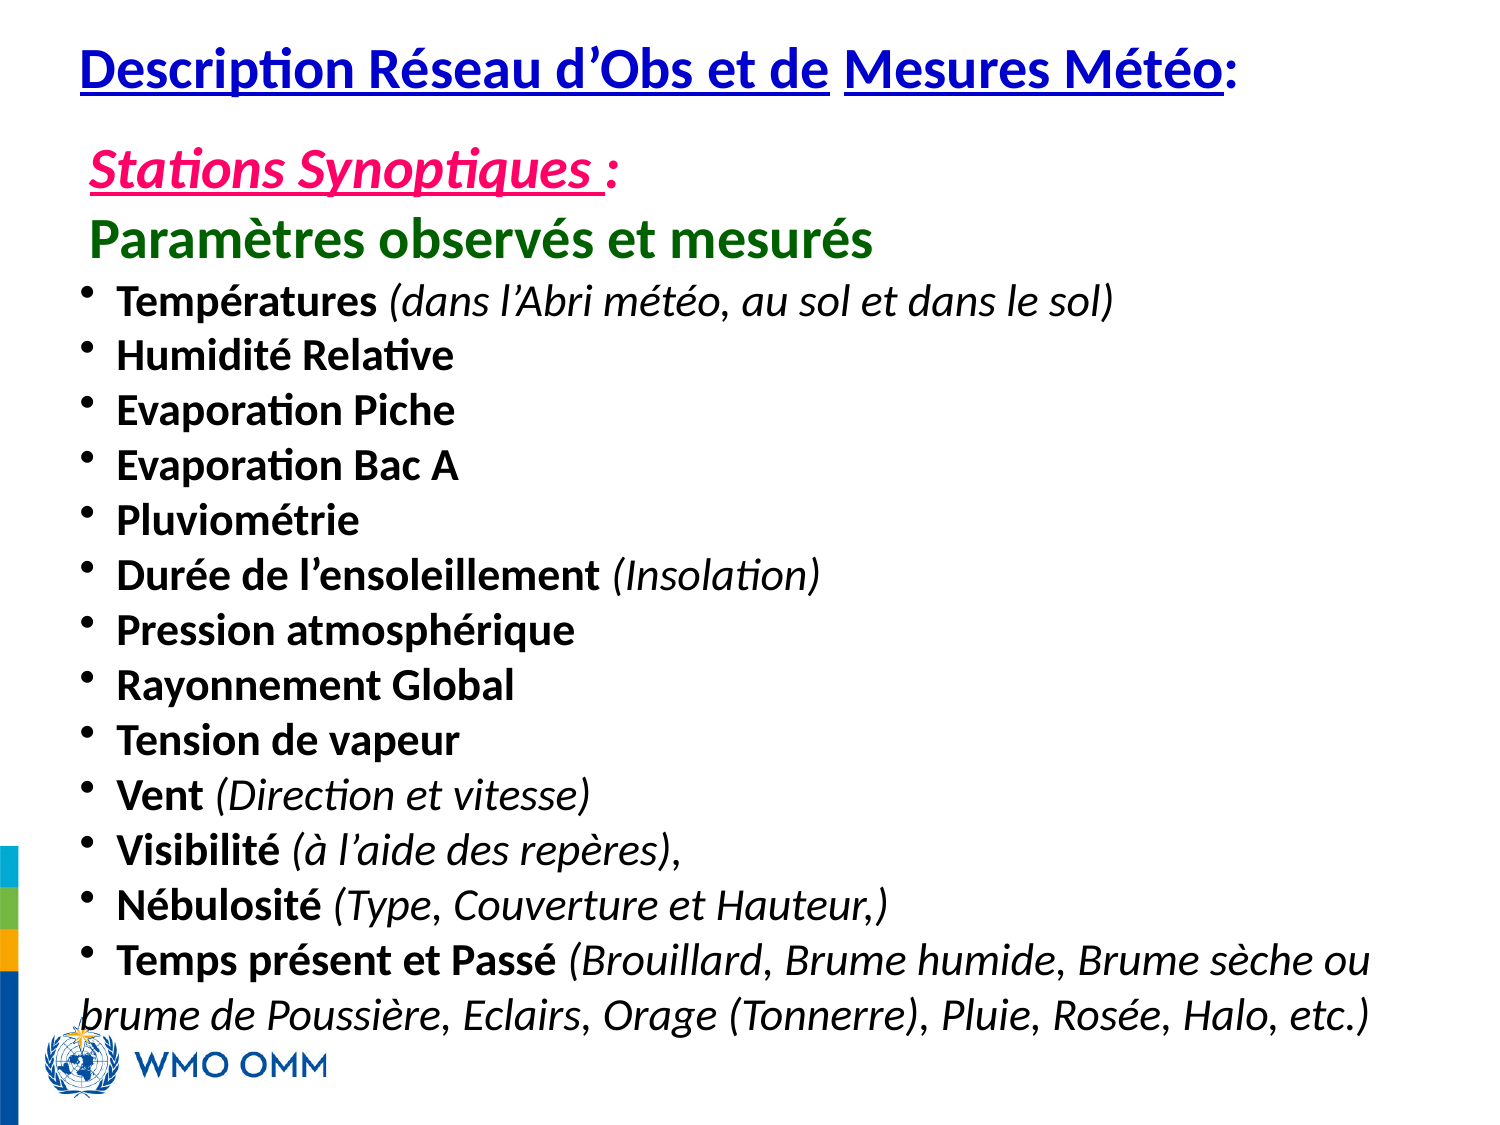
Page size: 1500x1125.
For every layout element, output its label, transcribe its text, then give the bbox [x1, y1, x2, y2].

text_box Description Réseau d’Obs et de Mesures Météo: Stations Synoptiques : Paramètres observés et mesurés Températures (dans l’Abri météo, au sol et dans le sol) Humidité Relative Evaporation Piche Evaporation Bac A Pluviométrie Durée de l’ensoleillement (Insolation) Pression atmosphérique Rayonnement Global Tension de vapeur Vent (Direction et vitesse) Visibilité (à l’aide des repères), Nébulosité (Type, Couverture et Hauteur,) Temps présent et Passé (Brouillard, Brume humide, Brume sèche ou brume de Poussière, Eclairs, Orage (Tonnerre), Pluie, Rosée, Halo, etc.) [64, 22, 1447, 1048]
picture [0, 845, 327, 1125]
